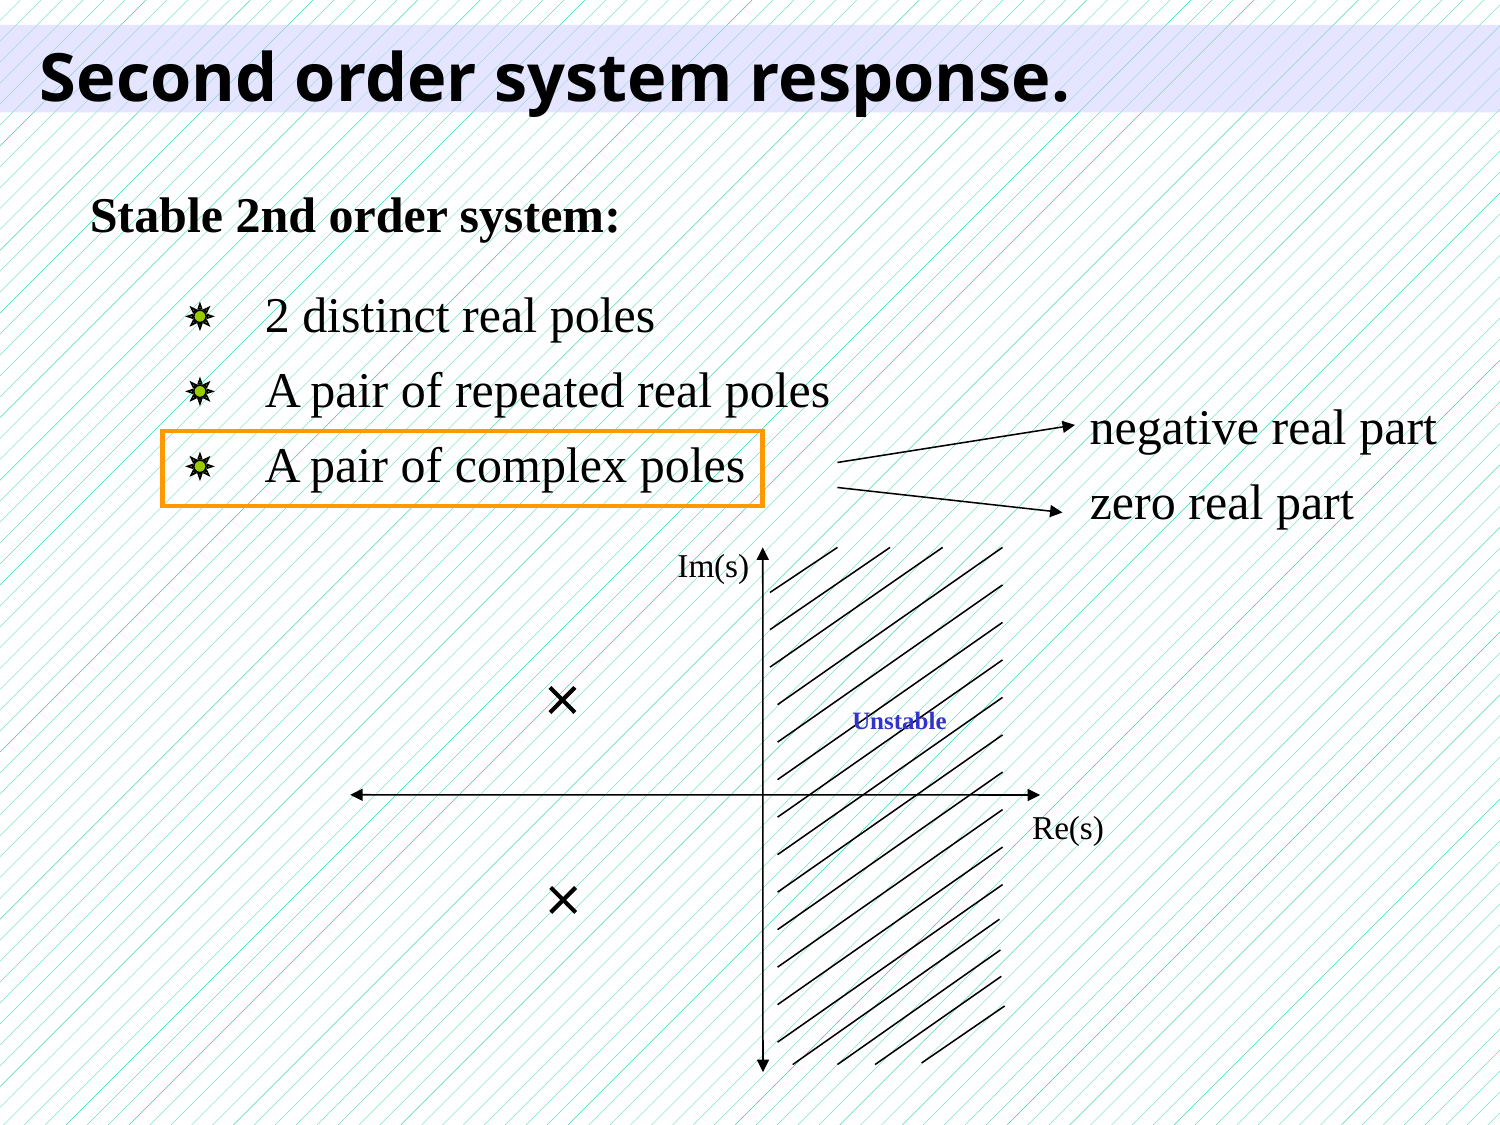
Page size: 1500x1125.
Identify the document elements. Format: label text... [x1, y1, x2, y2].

text_box [187, 382, 213, 404]
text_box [550, 887, 576, 913]
text_box [350, 788, 1041, 801]
text_box Im(s) [662, 536, 786, 592]
text_box [162, 430, 763, 506]
text_box [837, 487, 1063, 518]
text_box Unstable [837, 697, 981, 743]
text_box A pair of repeated real poles [249, 349, 1263, 424]
text_box Stable 2nd order system: [74, 174, 1138, 250]
text_box Re(s) [1017, 799, 1126, 854]
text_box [549, 687, 576, 713]
text_box [187, 307, 213, 329]
text_box zero real part [1074, 462, 1400, 538]
title Second order system response. [24, 24, 1476, 126]
text_box [756, 796, 770, 1073]
text_box 2 distinct real poles [249, 274, 1200, 349]
text_box A pair of complex poles [249, 424, 1074, 500]
text_box negative real part [1074, 387, 1463, 463]
text_box [837, 420, 1074, 463]
